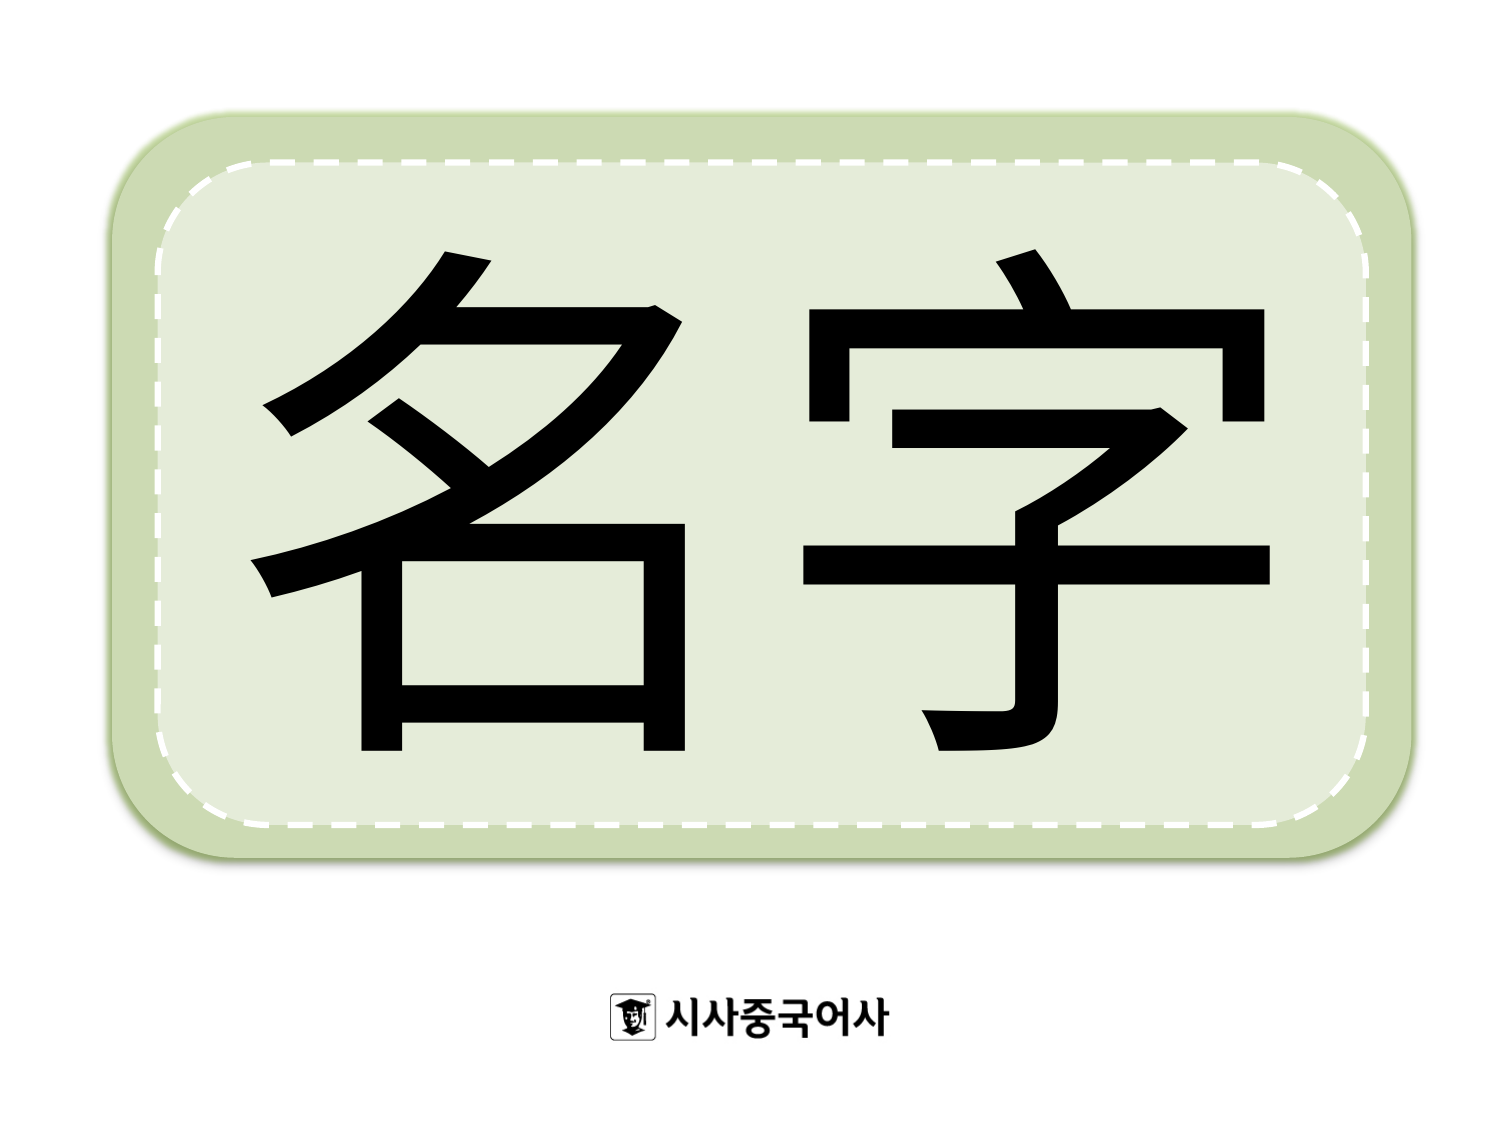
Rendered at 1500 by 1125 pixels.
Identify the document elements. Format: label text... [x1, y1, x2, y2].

text_box 名字 [162, 160, 1371, 824]
picture [602, 987, 898, 1047]
